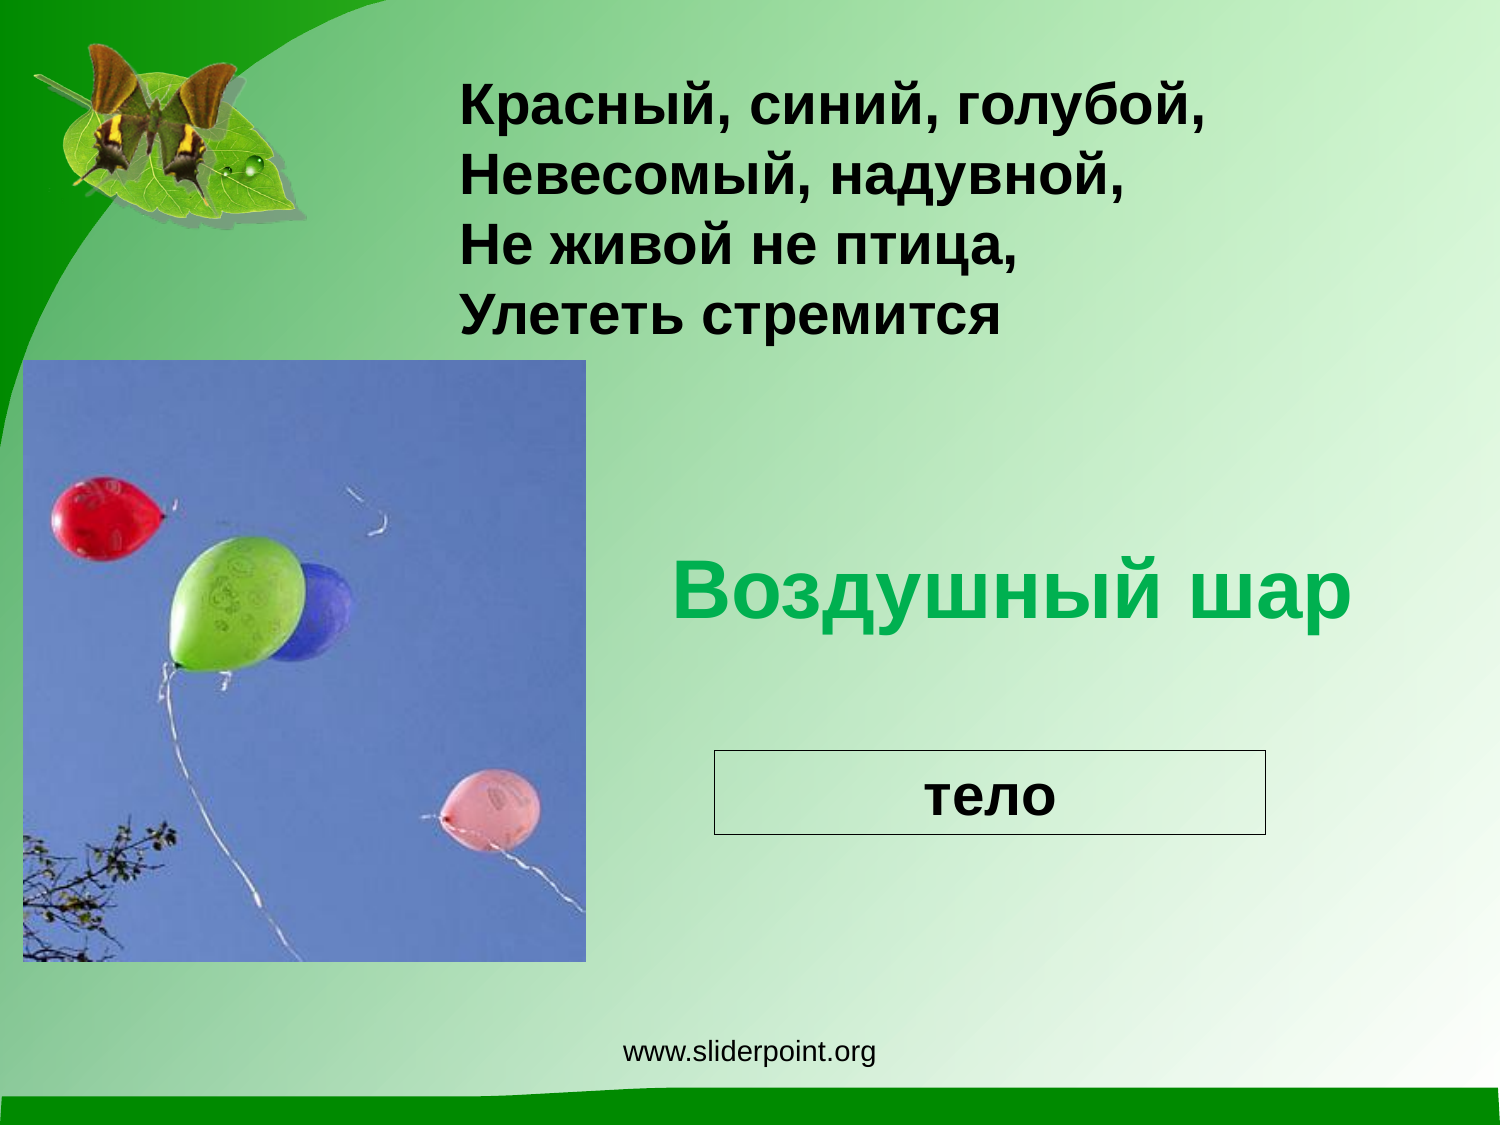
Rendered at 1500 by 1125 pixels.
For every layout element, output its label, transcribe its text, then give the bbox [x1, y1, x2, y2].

picture [23, 360, 587, 962]
text_box Красный, синий, голубой, Невесомый, надувной, Не живой не птица, Улететь стремится [445, 58, 1348, 354]
text_box Воздушный шар [656, 527, 1418, 643]
footer www.sliderpoint.org [512, 1024, 988, 1103]
picture [24, 37, 300, 229]
text_box тело [714, 750, 1266, 835]
